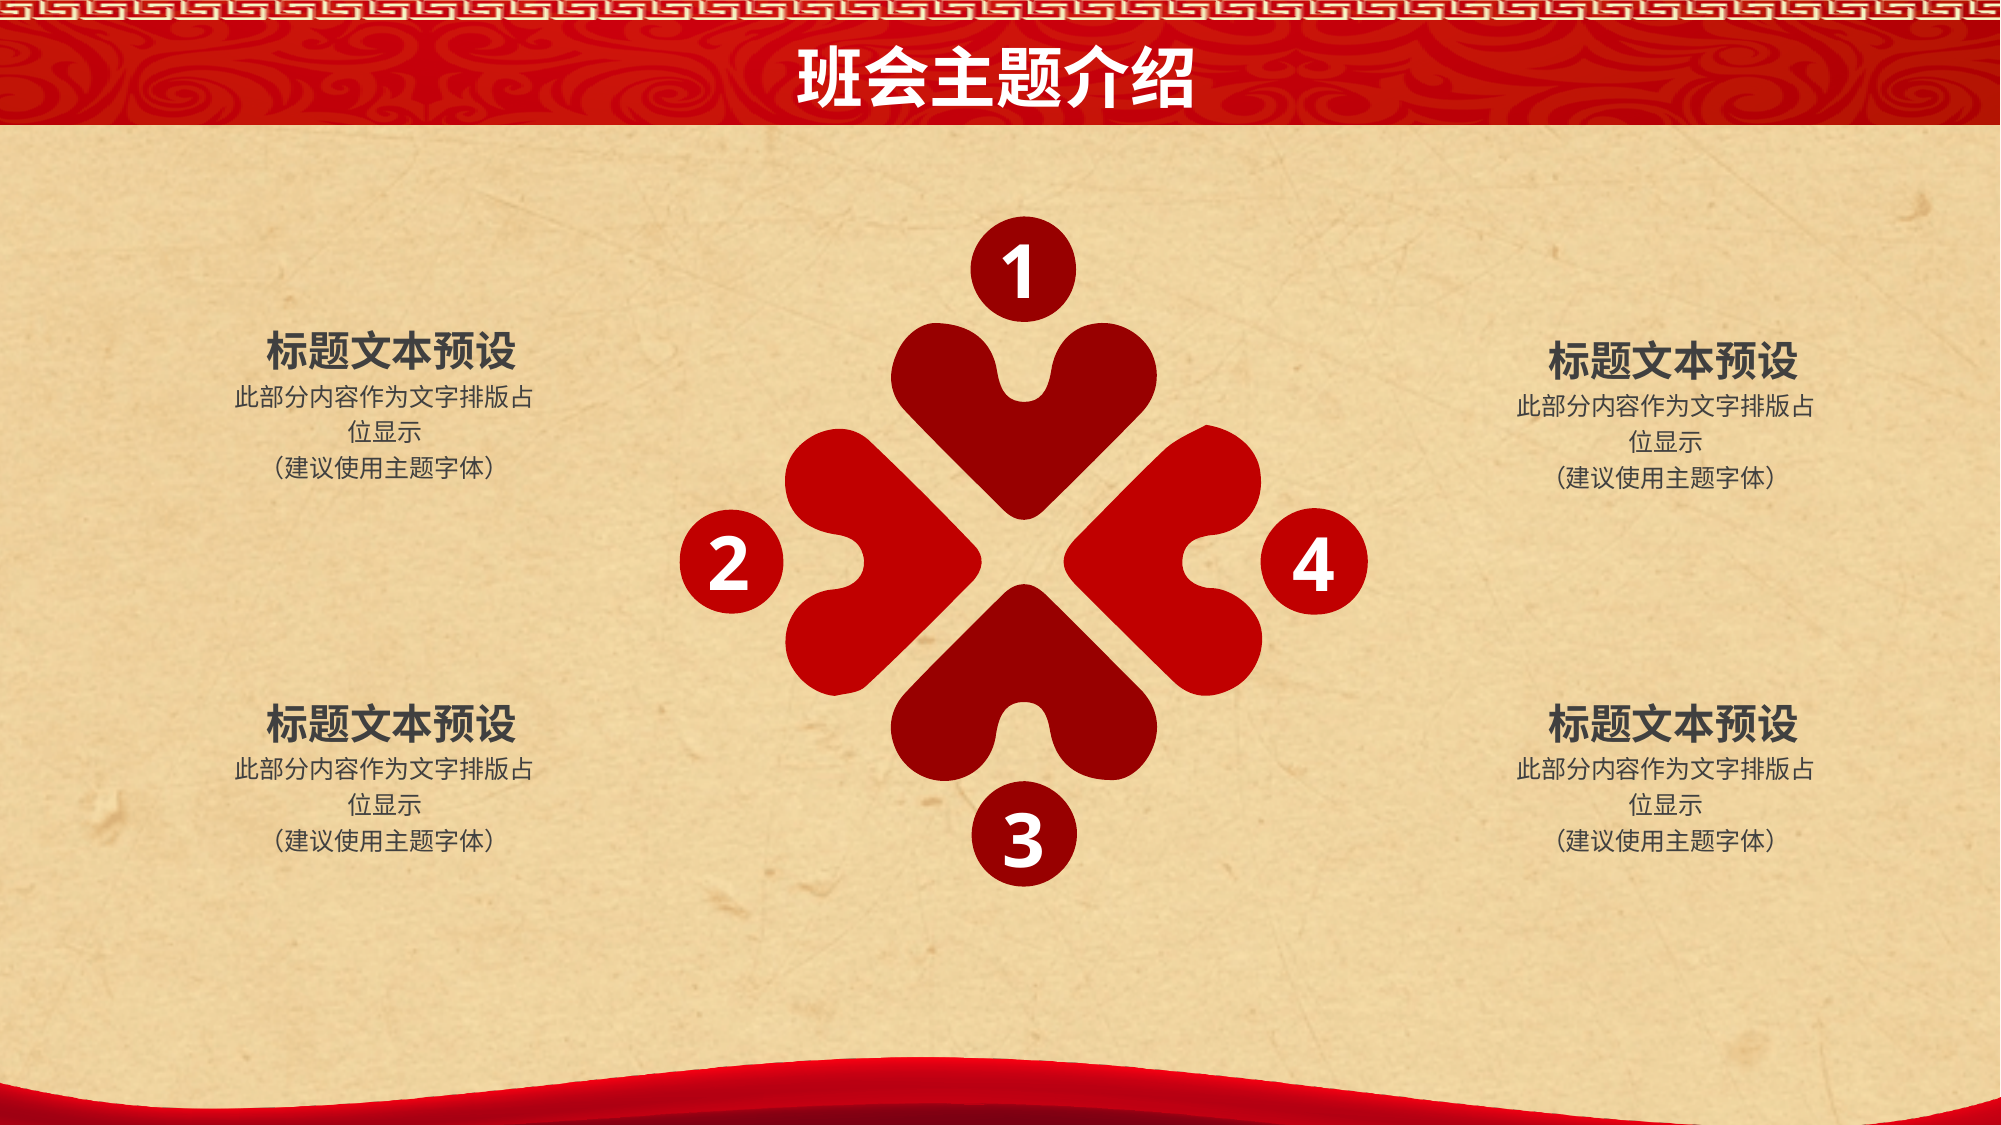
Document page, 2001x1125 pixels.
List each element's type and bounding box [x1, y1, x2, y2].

text_box [1511, 678, 1836, 796]
text_box [1059, 424, 1368, 701]
text_box [886, 580, 1162, 887]
text_box [887, 216, 1162, 524]
text_box [678, 425, 986, 696]
picture [0, 0, 2001, 1125]
text_box [0, 0, 2000, 125]
text_box [229, 305, 555, 423]
text_box [229, 678, 555, 796]
text_box [1511, 315, 1836, 433]
